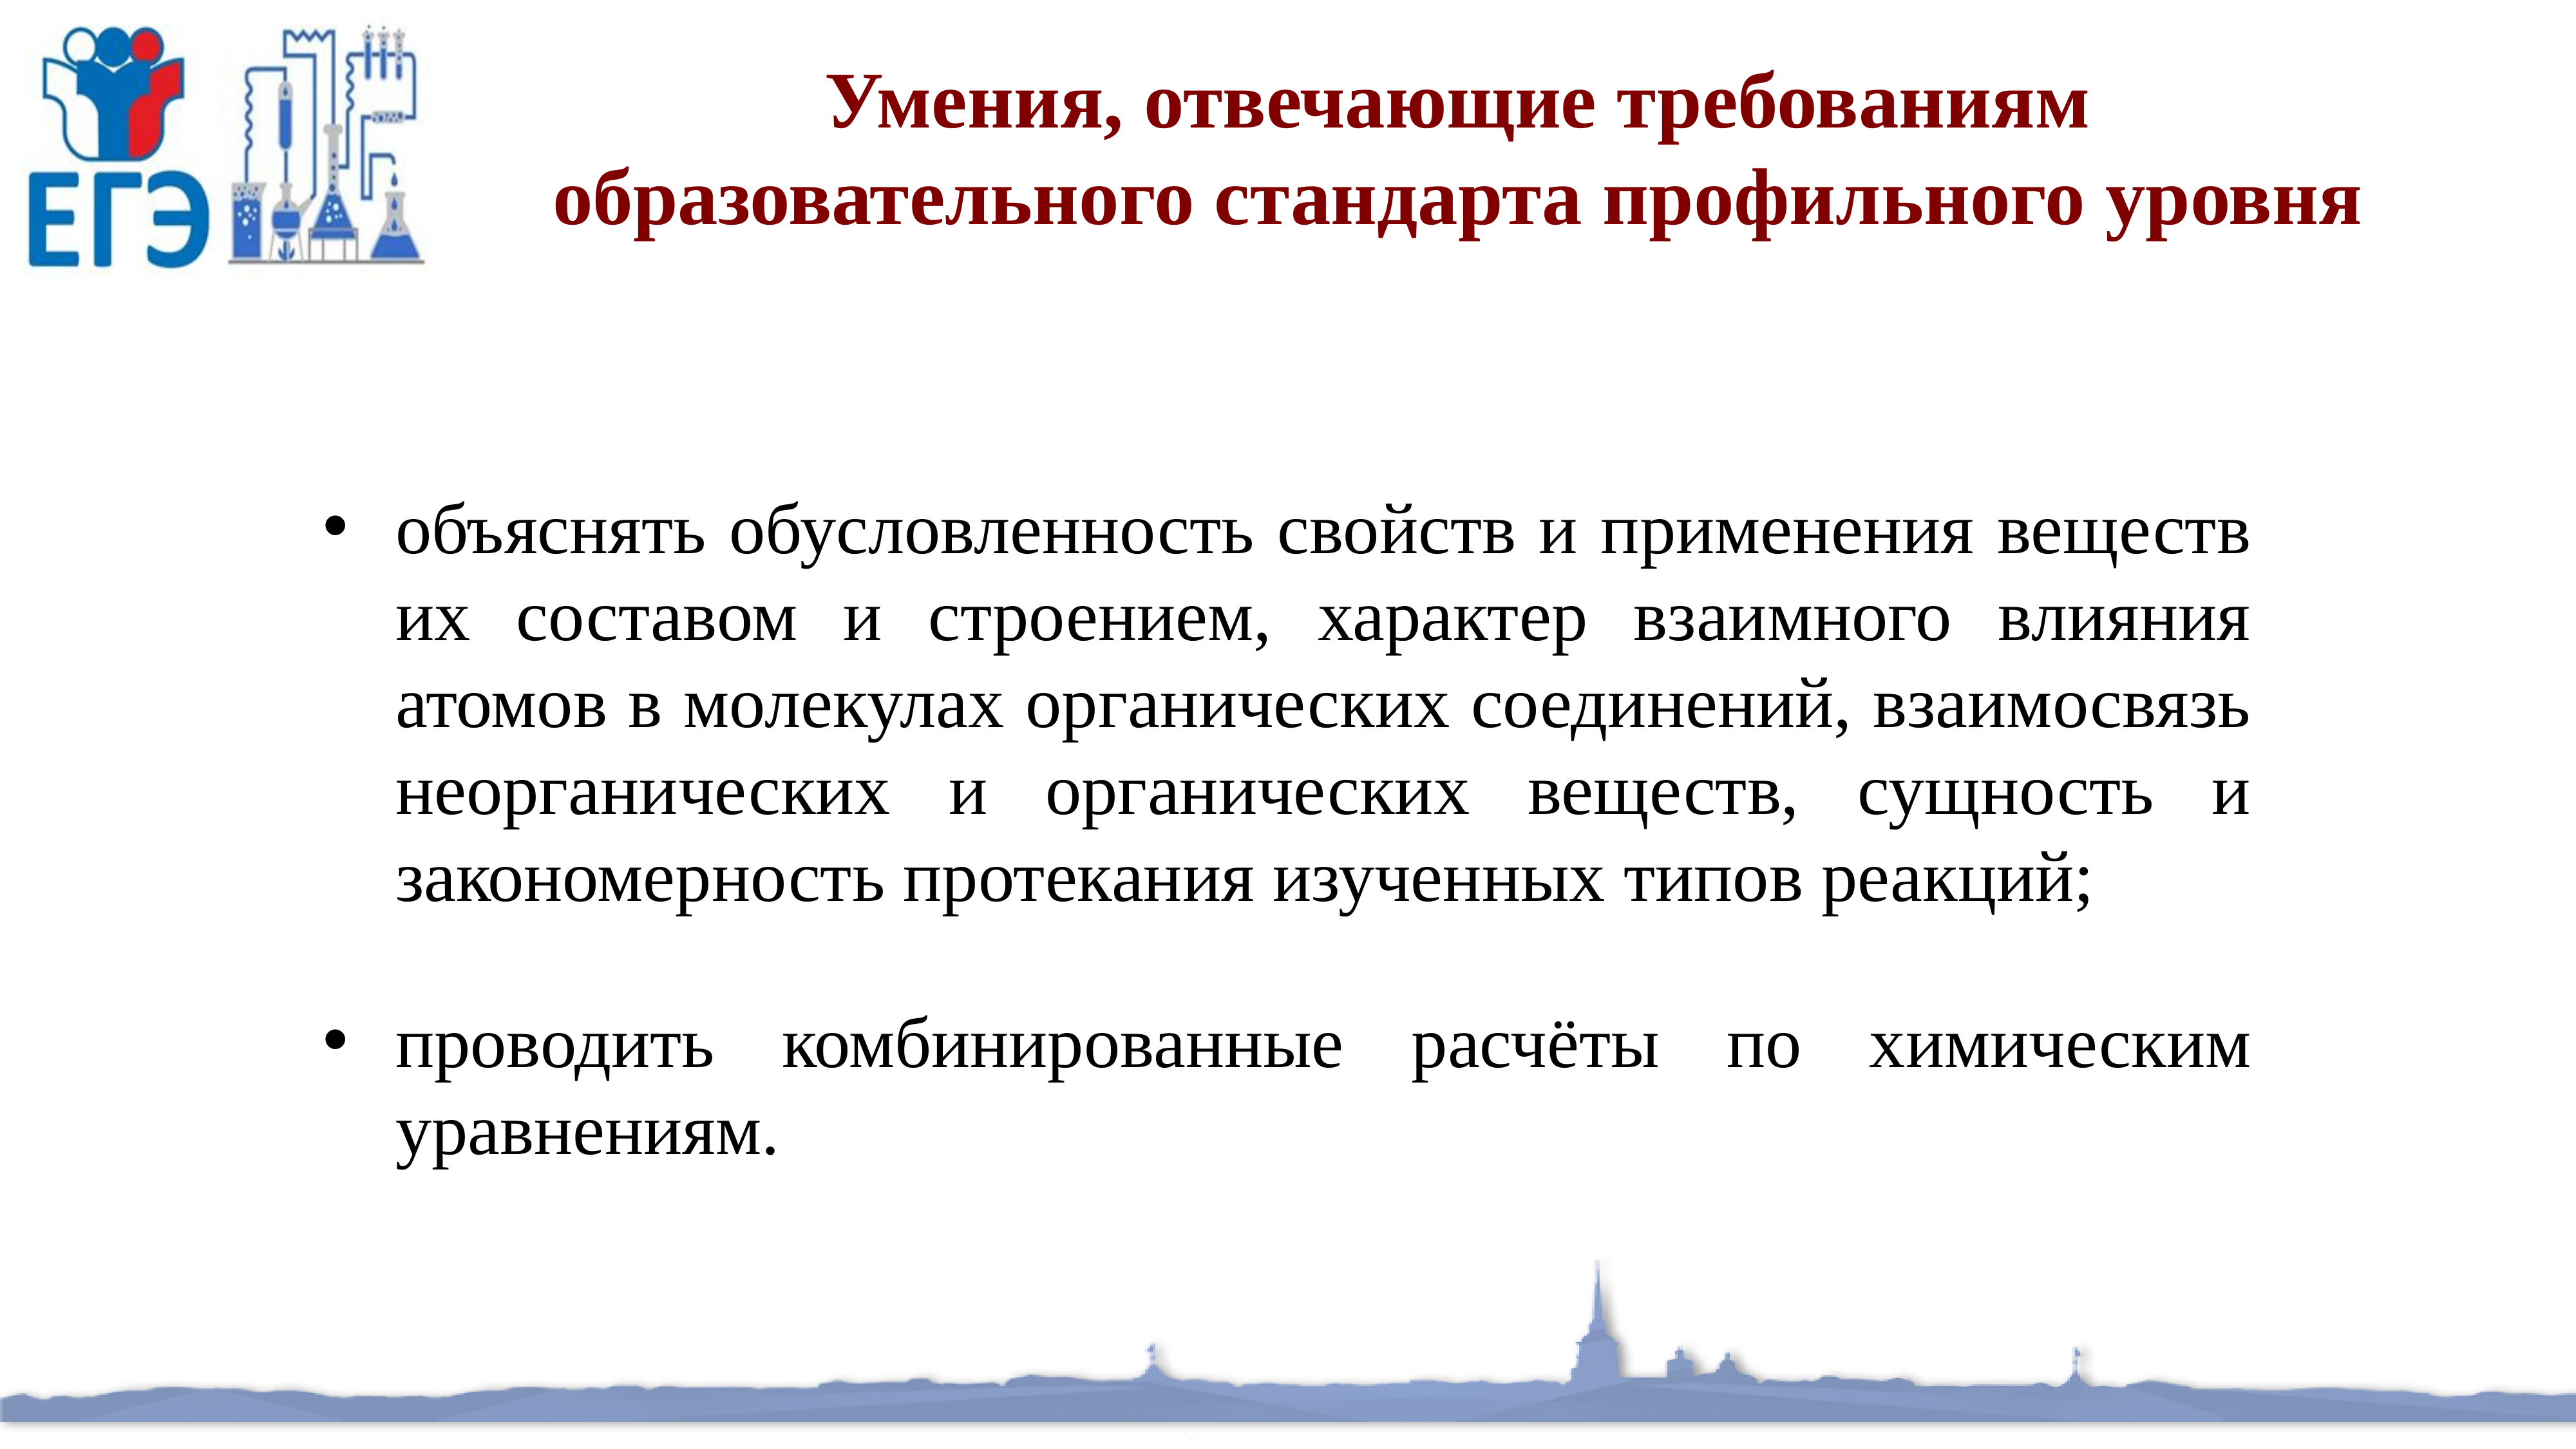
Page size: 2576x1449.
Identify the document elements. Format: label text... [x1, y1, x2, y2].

text_box объяснять обусловленность свойств и применения веществ их составом и строением, характер взаимного влияния атомов в молекулах органических соединений, взаимосвязь неорганических и органических веществ, сущность и закономерность протекания изученных типов реакций; проводить комбинированные расчёты по химическим уравнениям. [313, 476, 2263, 1173]
picture [0, 1259, 2576, 1440]
picture [0, 0, 449, 290]
text_box Умения, отвечающие требованиям образовательного стандарта профильного уровня [509, 43, 2407, 246]
